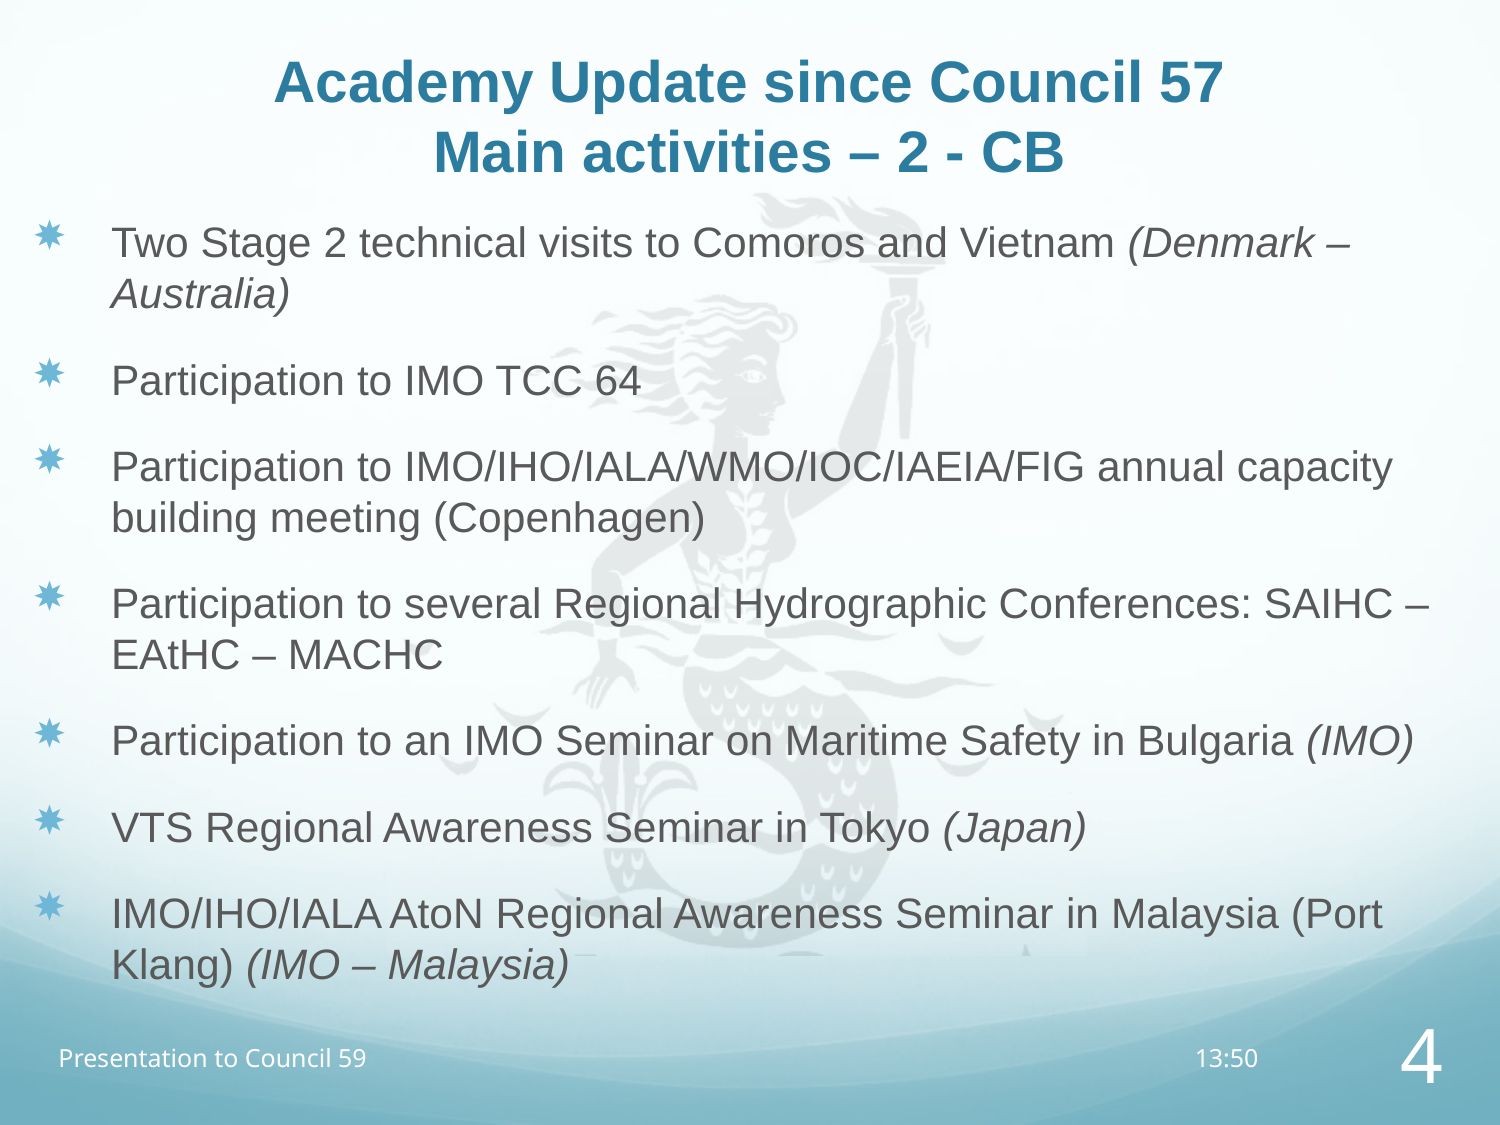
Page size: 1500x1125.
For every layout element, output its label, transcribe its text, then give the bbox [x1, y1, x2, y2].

title Academy Update since Council 57 Main activities – 2 - CB [75, 35, 1425, 193]
list Two Stage 2 technical visits to Comoros and Vietnam (Denmark – Australia) Participation to IMO TCC 64 Participation to IMO/IHO/IALA/WMO/IOC/IAEIA/FIG annual capacity building meeting (Copenhagen) Participation to several Regional Hydrographic Conferences: SAIHC – EAtHC – MACHC Participation to an IMO Seminar on Maritime Safety in Bulgaria (IMO) VTS Regional Awareness Seminar in Tokyo (Japan) IMO/IHO/IALA AtoN Regional Awareness Seminar in Malaysia (Port Klang) (IMO – Malaysia) [15, 207, 1459, 1038]
slide_number 4 [1295, 1029, 1459, 1090]
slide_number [923, 1029, 1274, 1090]
footer Presentation to Council 59 [43, 1029, 838, 1090]
